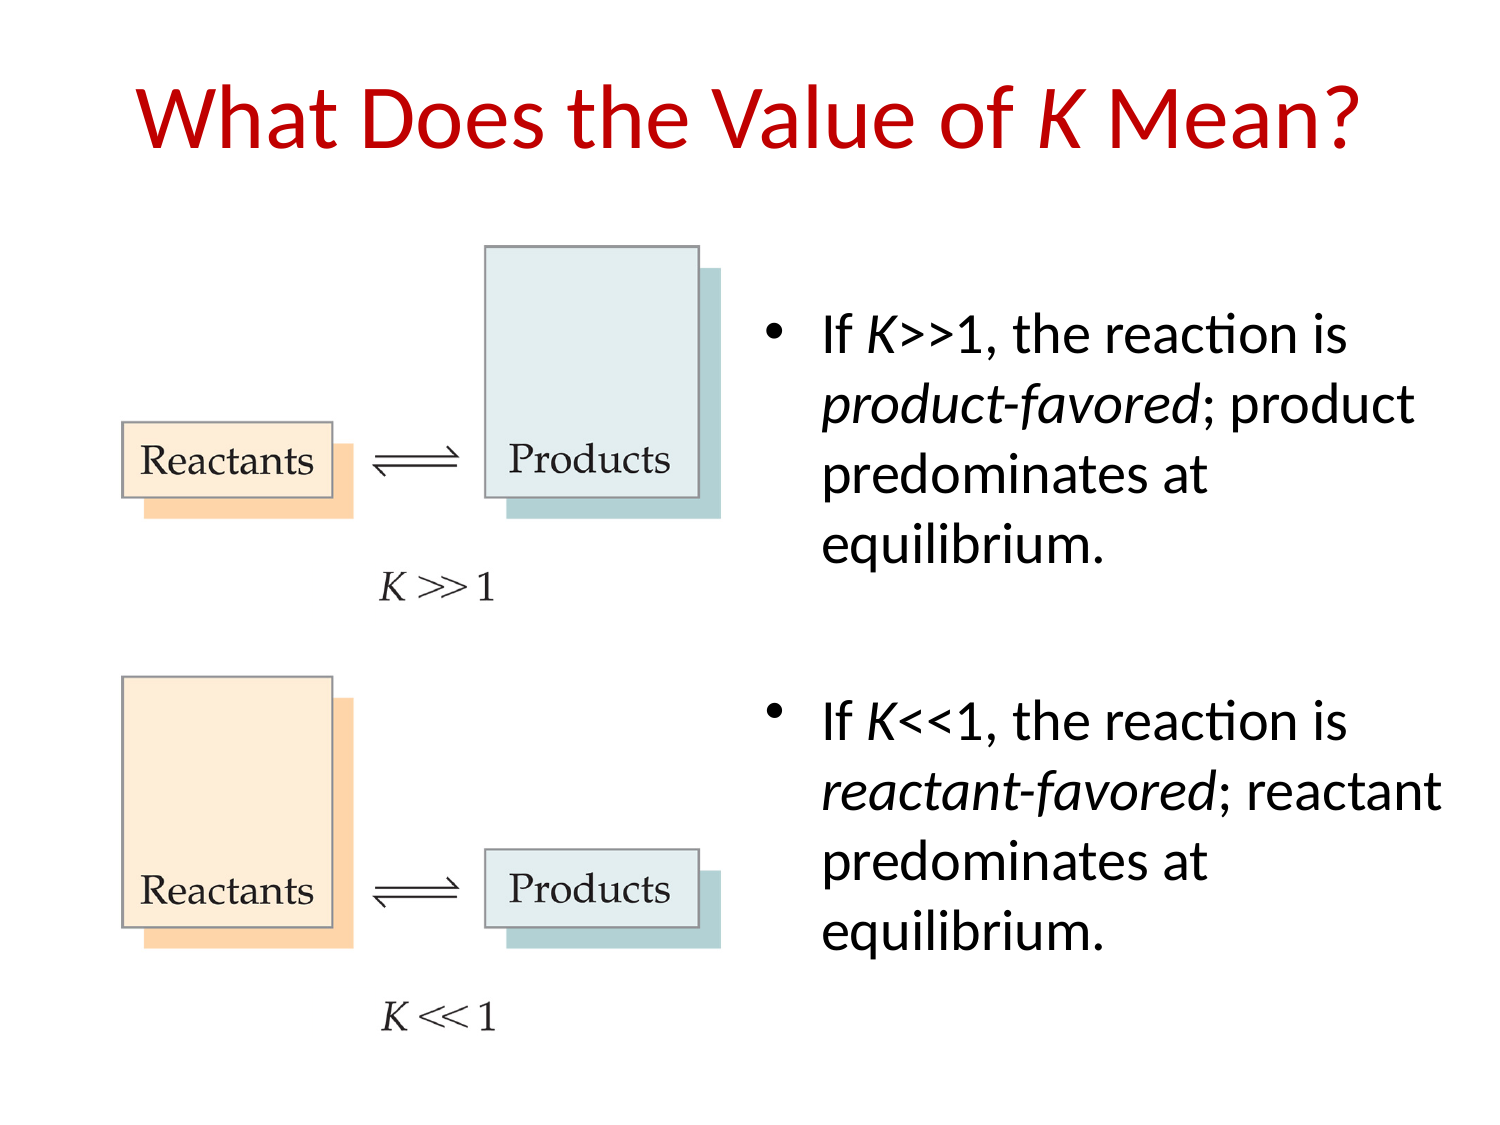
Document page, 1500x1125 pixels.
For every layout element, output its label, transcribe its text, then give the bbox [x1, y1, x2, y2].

text_box If K>>1, the reaction is product-favored; product predominates at equilibrium. [750, 287, 1450, 600]
picture [113, 237, 728, 1038]
text_box If K<<1, the reaction is reactant-favored; reactant predominates at equilibrium. [750, 674, 1463, 988]
text_box What Does the Value of K Mean? [0, 50, 1500, 238]
